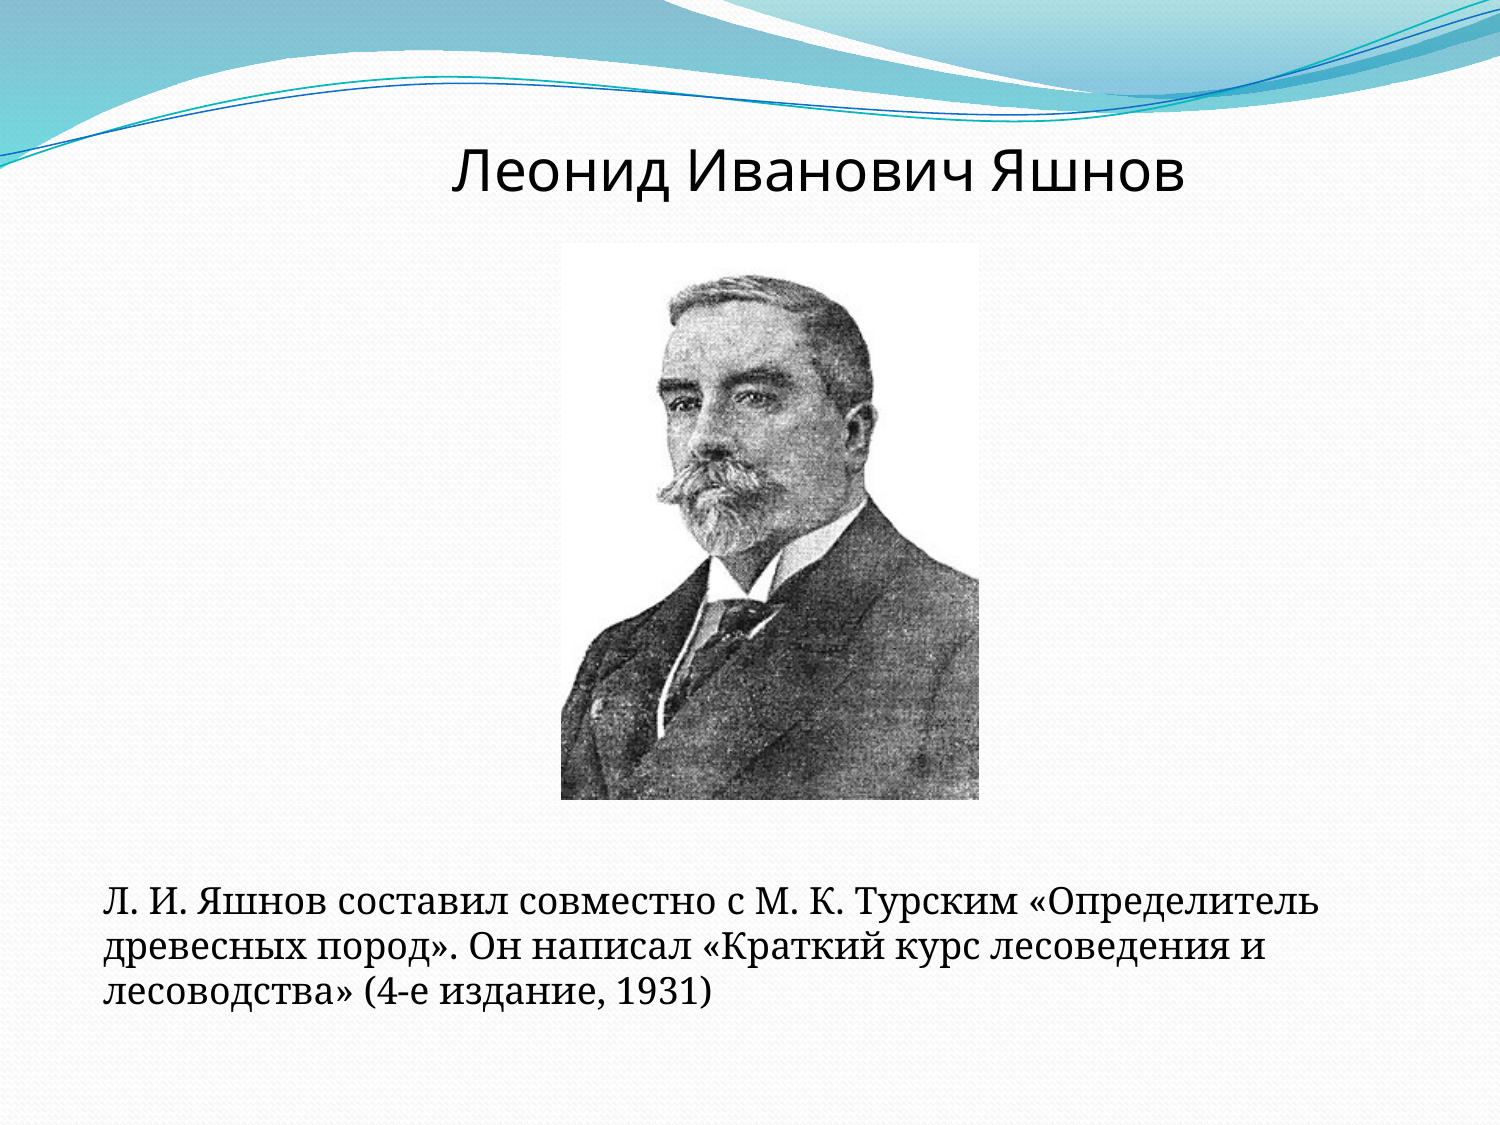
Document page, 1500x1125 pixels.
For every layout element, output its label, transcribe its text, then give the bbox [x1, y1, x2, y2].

picture [560, 243, 979, 800]
text_box Л. И. Яшнов составил совместно с М. К. Турским «Определитель древесных пород». Он написал «Краткий курс лесоведения и лесоводства» (4-е издание, 1931) [88, 869, 1447, 1020]
text_box Леонид Иванович Яшнов [438, 125, 1217, 211]
